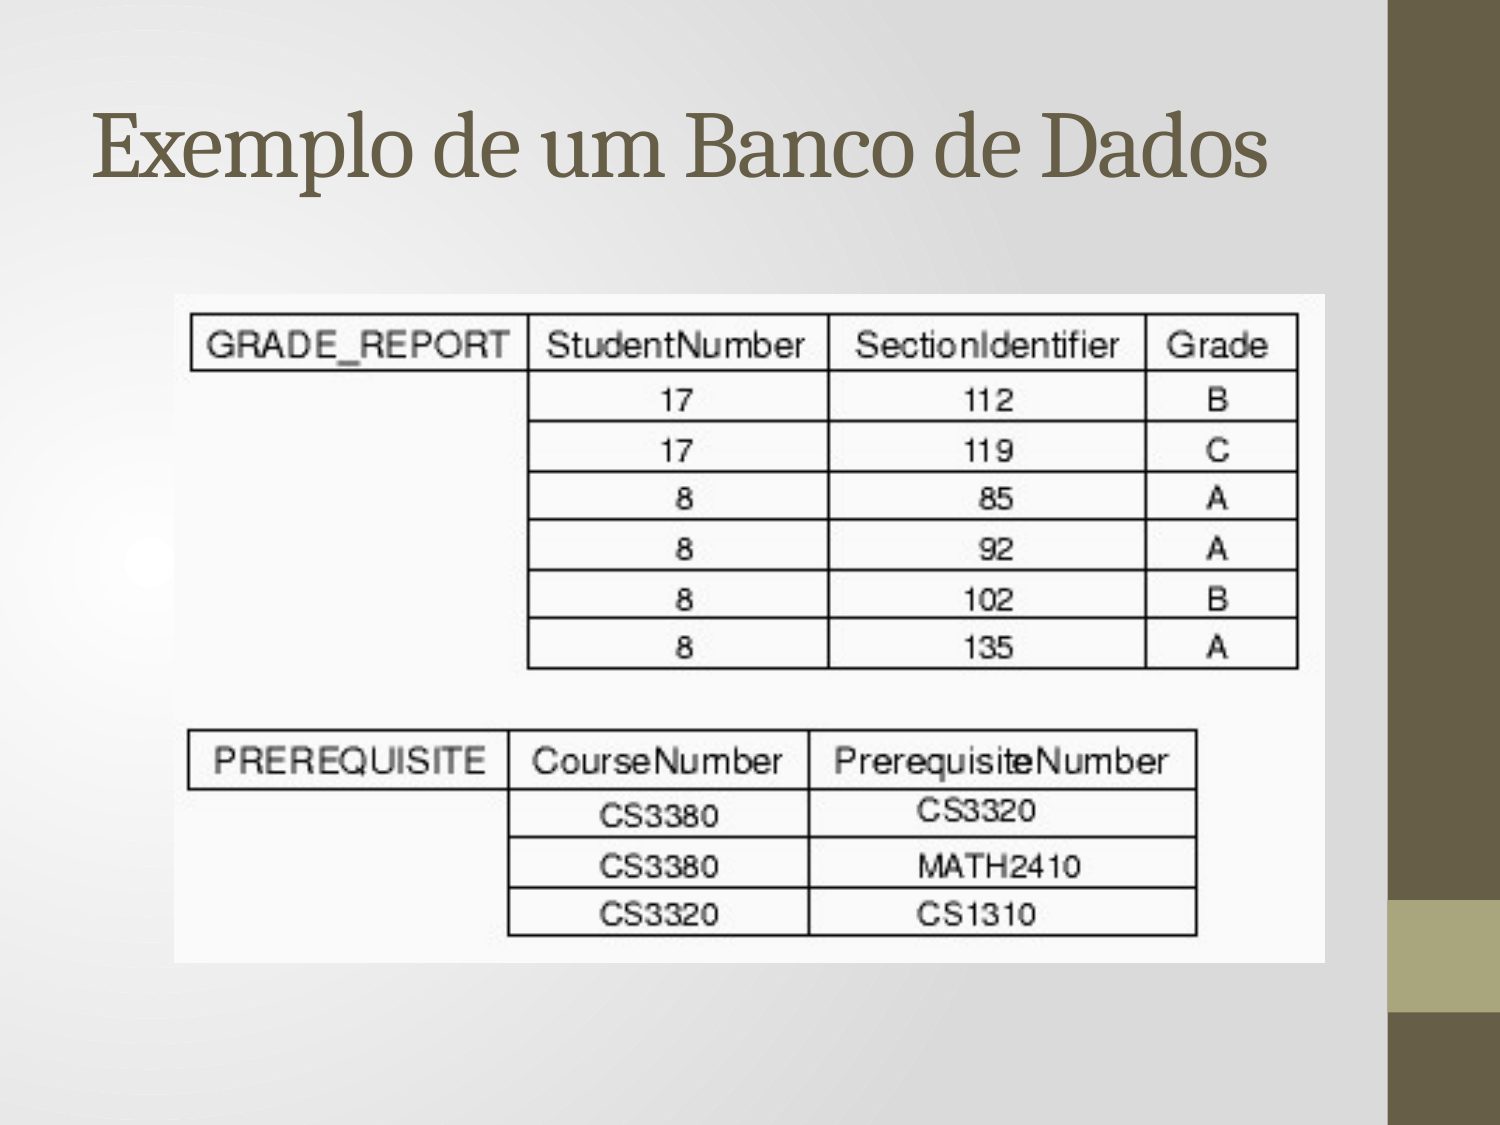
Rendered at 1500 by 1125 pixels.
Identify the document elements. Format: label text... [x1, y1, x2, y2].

picture [174, 294, 1326, 964]
title Exemplo de um Banco de Dados [75, 45, 1325, 233]
